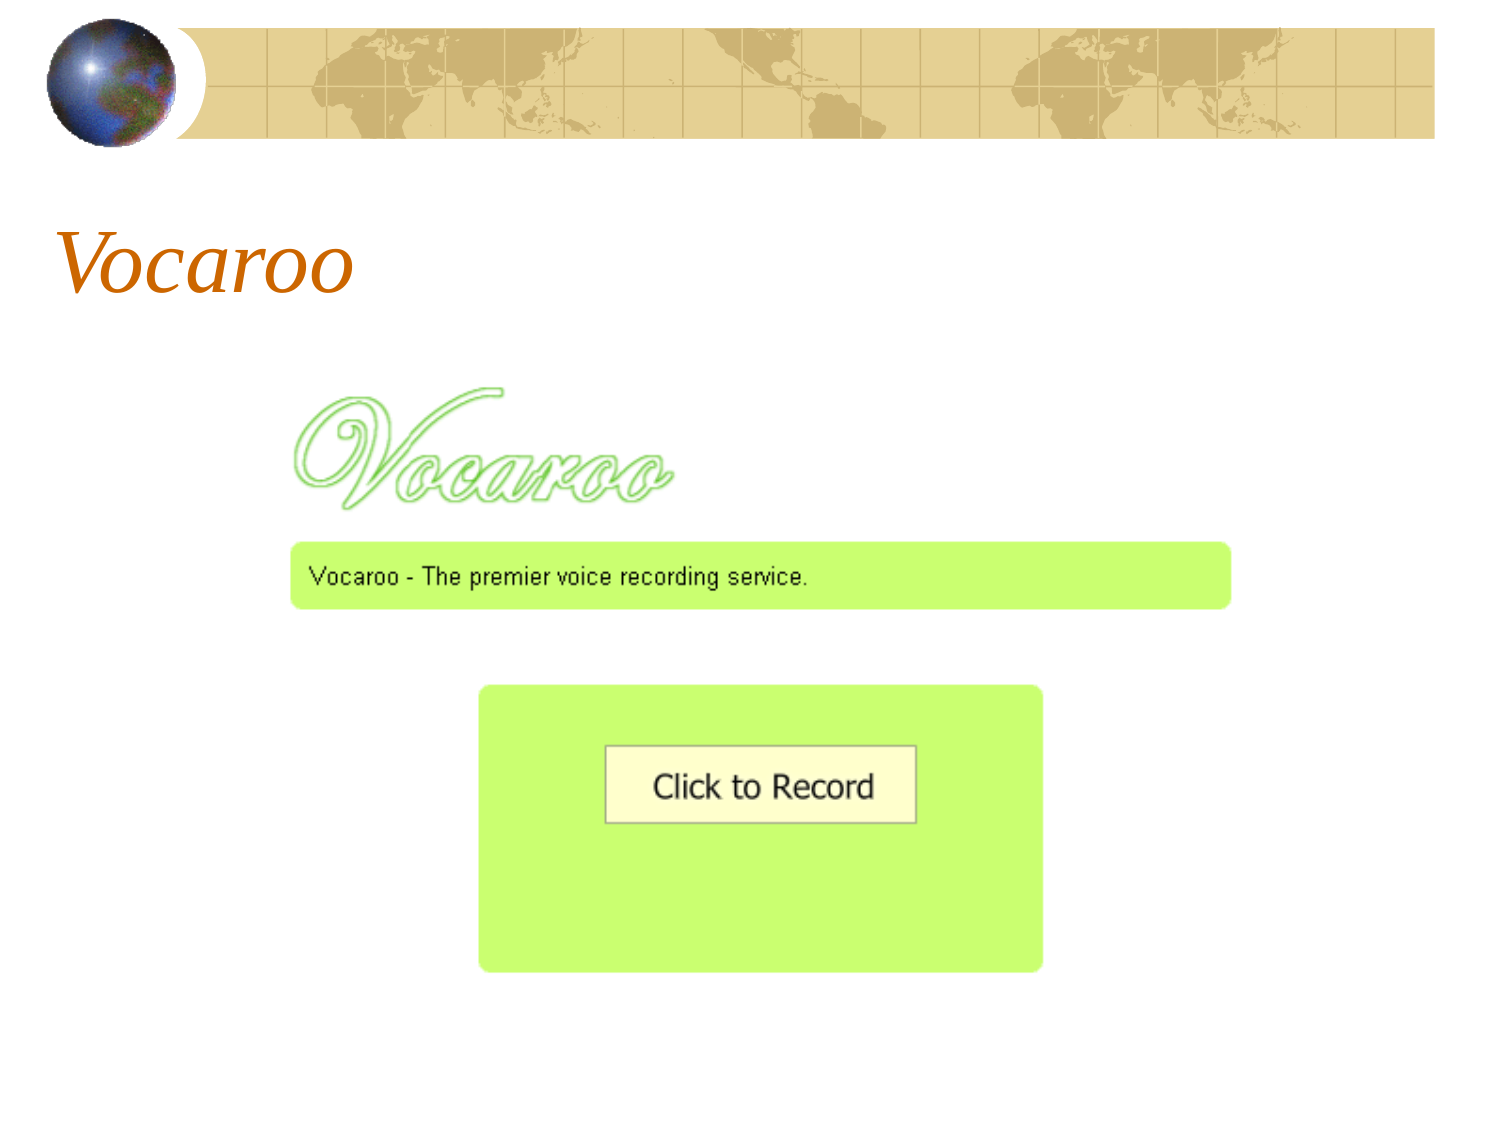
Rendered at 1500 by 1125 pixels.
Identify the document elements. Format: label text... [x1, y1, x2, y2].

picture [42, 14, 190, 151]
picture [224, 337, 1258, 1023]
title Vocaroo [37, 162, 1313, 351]
